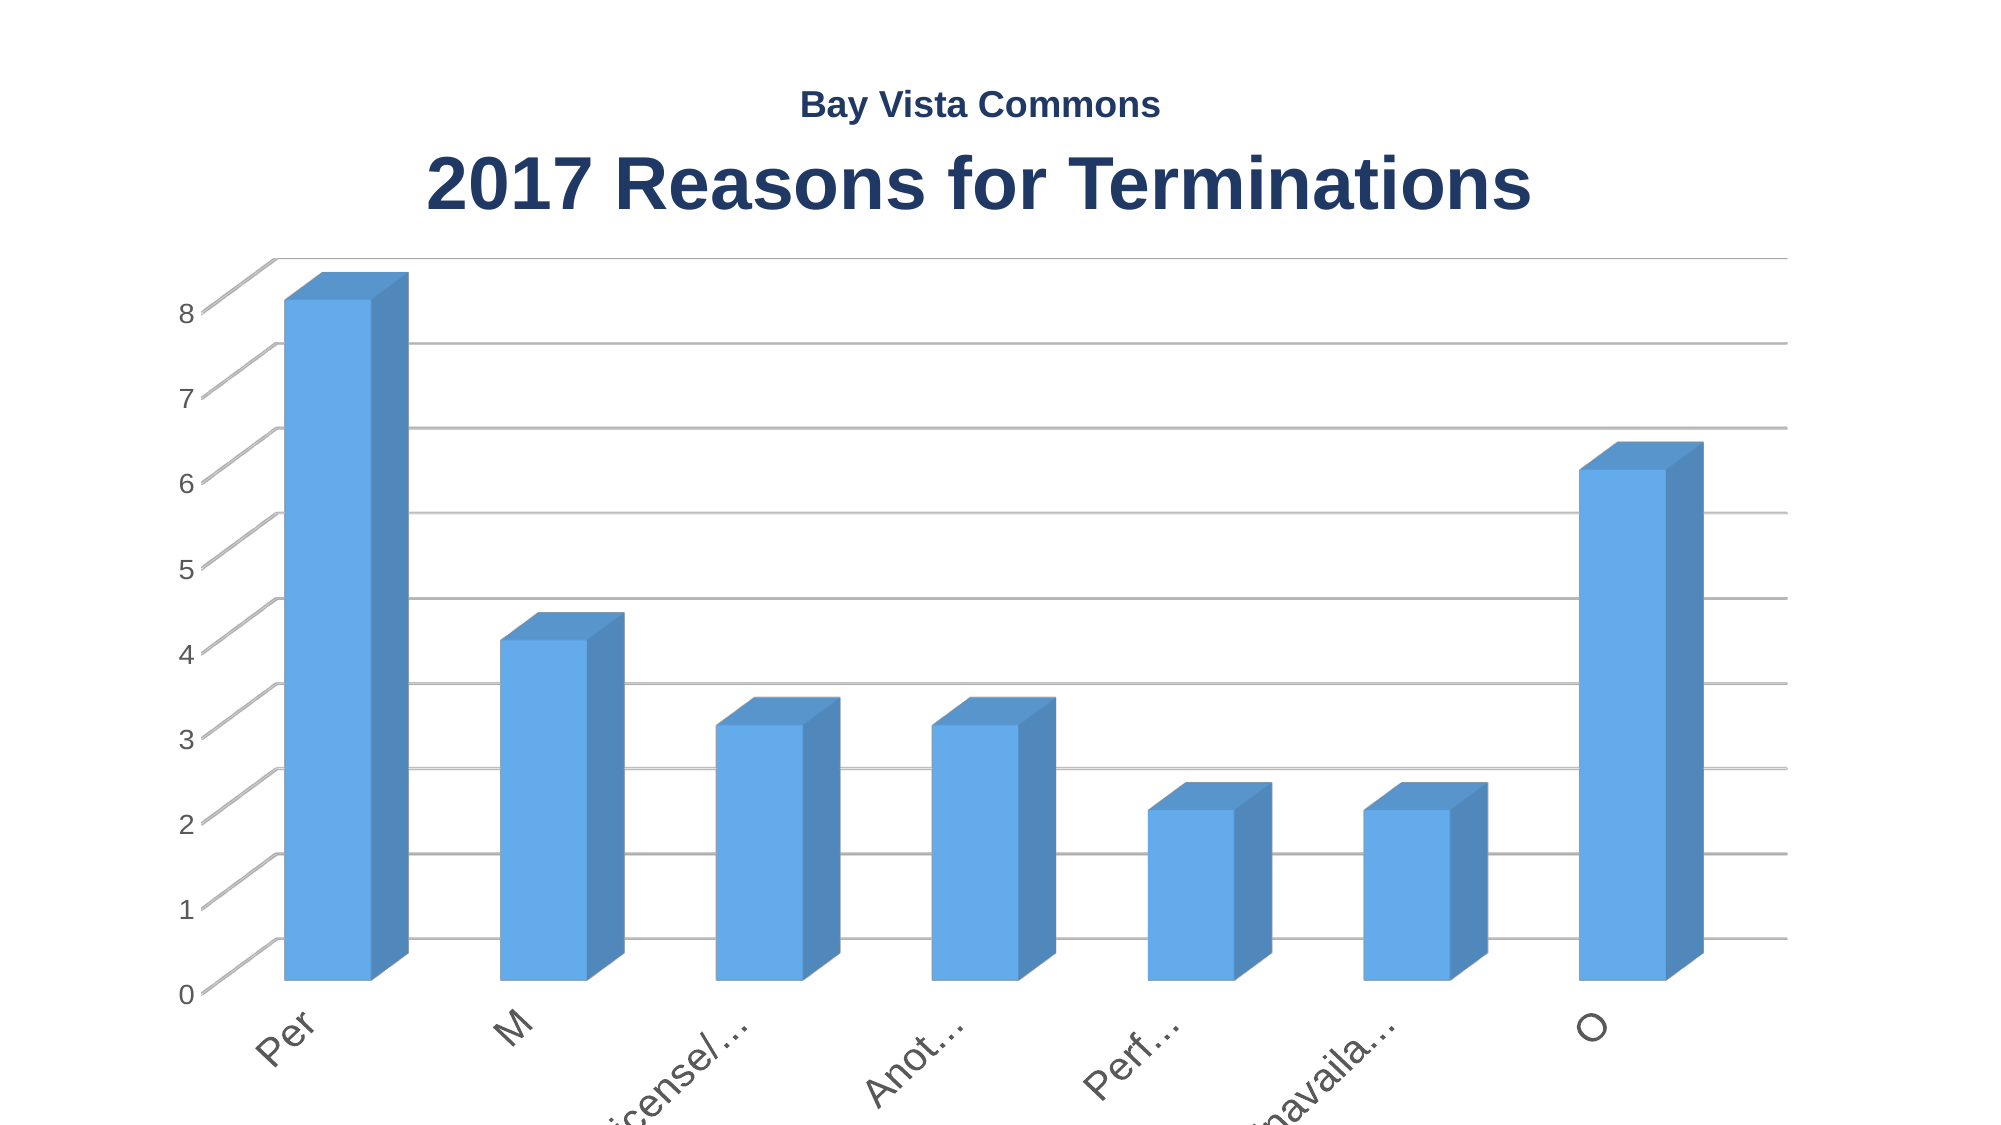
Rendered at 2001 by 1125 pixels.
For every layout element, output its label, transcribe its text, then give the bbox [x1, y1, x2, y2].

text_box Bay Vista Commons [613, 72, 1348, 124]
chart [132, 124, 2000, 1125]
